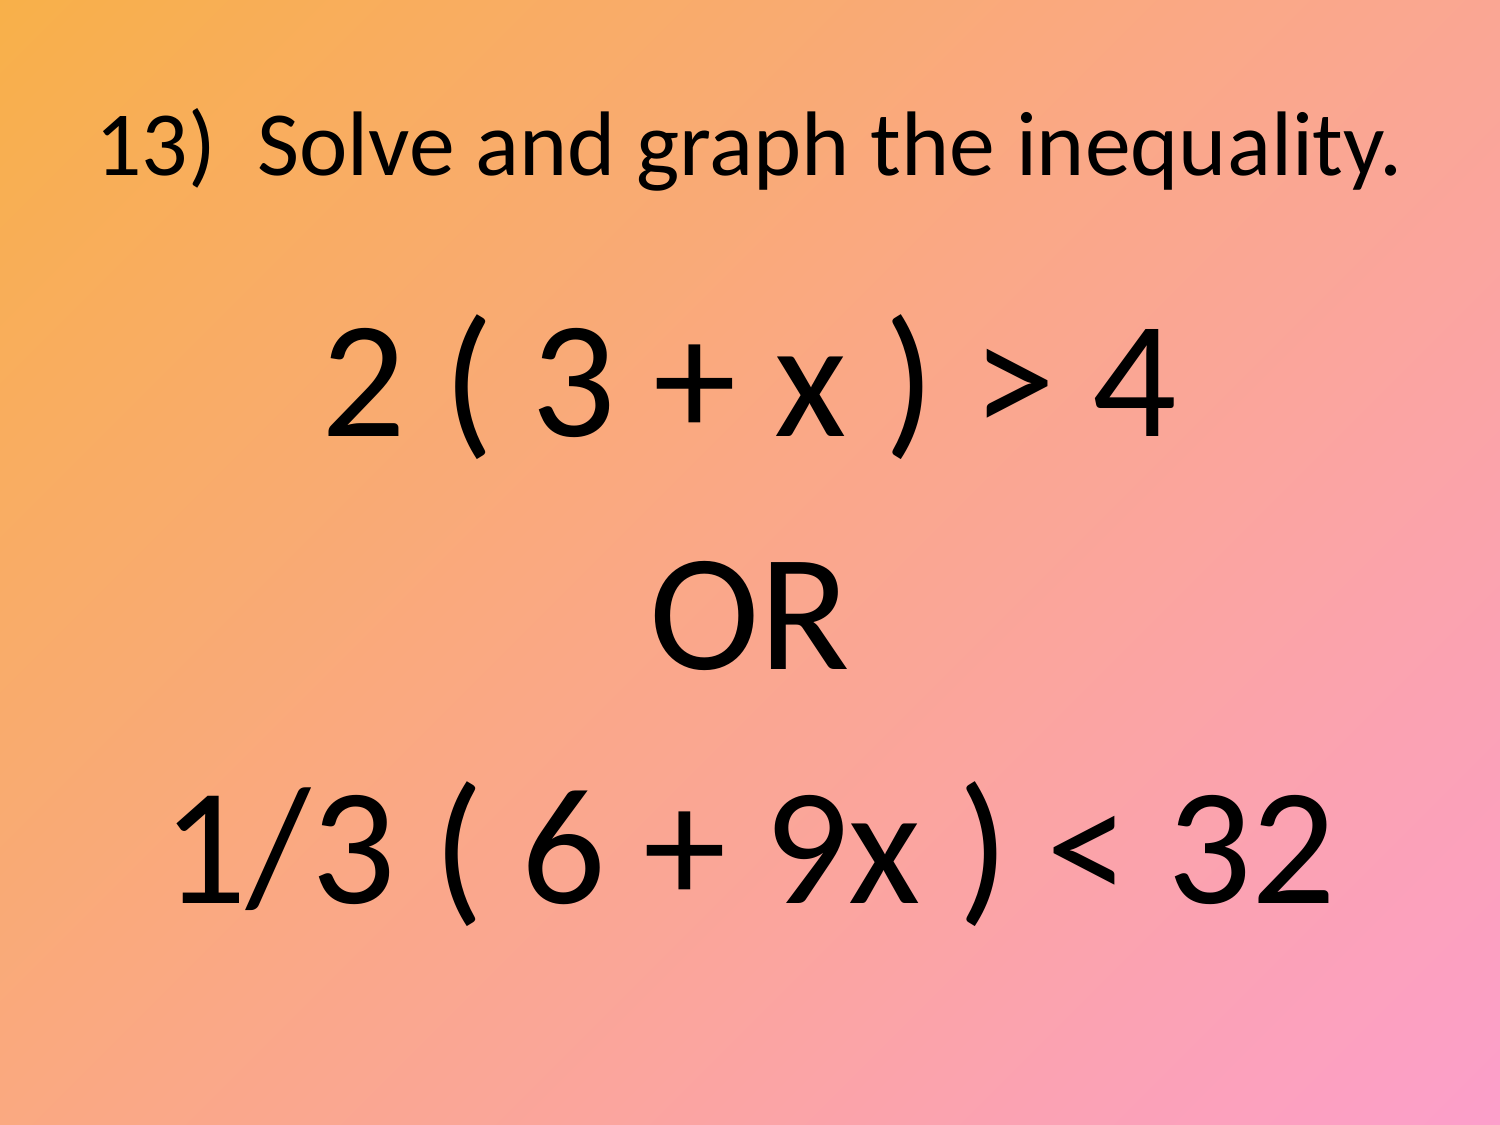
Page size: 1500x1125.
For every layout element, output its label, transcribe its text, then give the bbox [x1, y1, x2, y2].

title 13) Solve and graph the inequality. [74, 44, 1426, 233]
list 2 ( 3 + x ) > 4 OR 1/3 ( 6 + 9x ) < 32 [74, 262, 1426, 1006]
